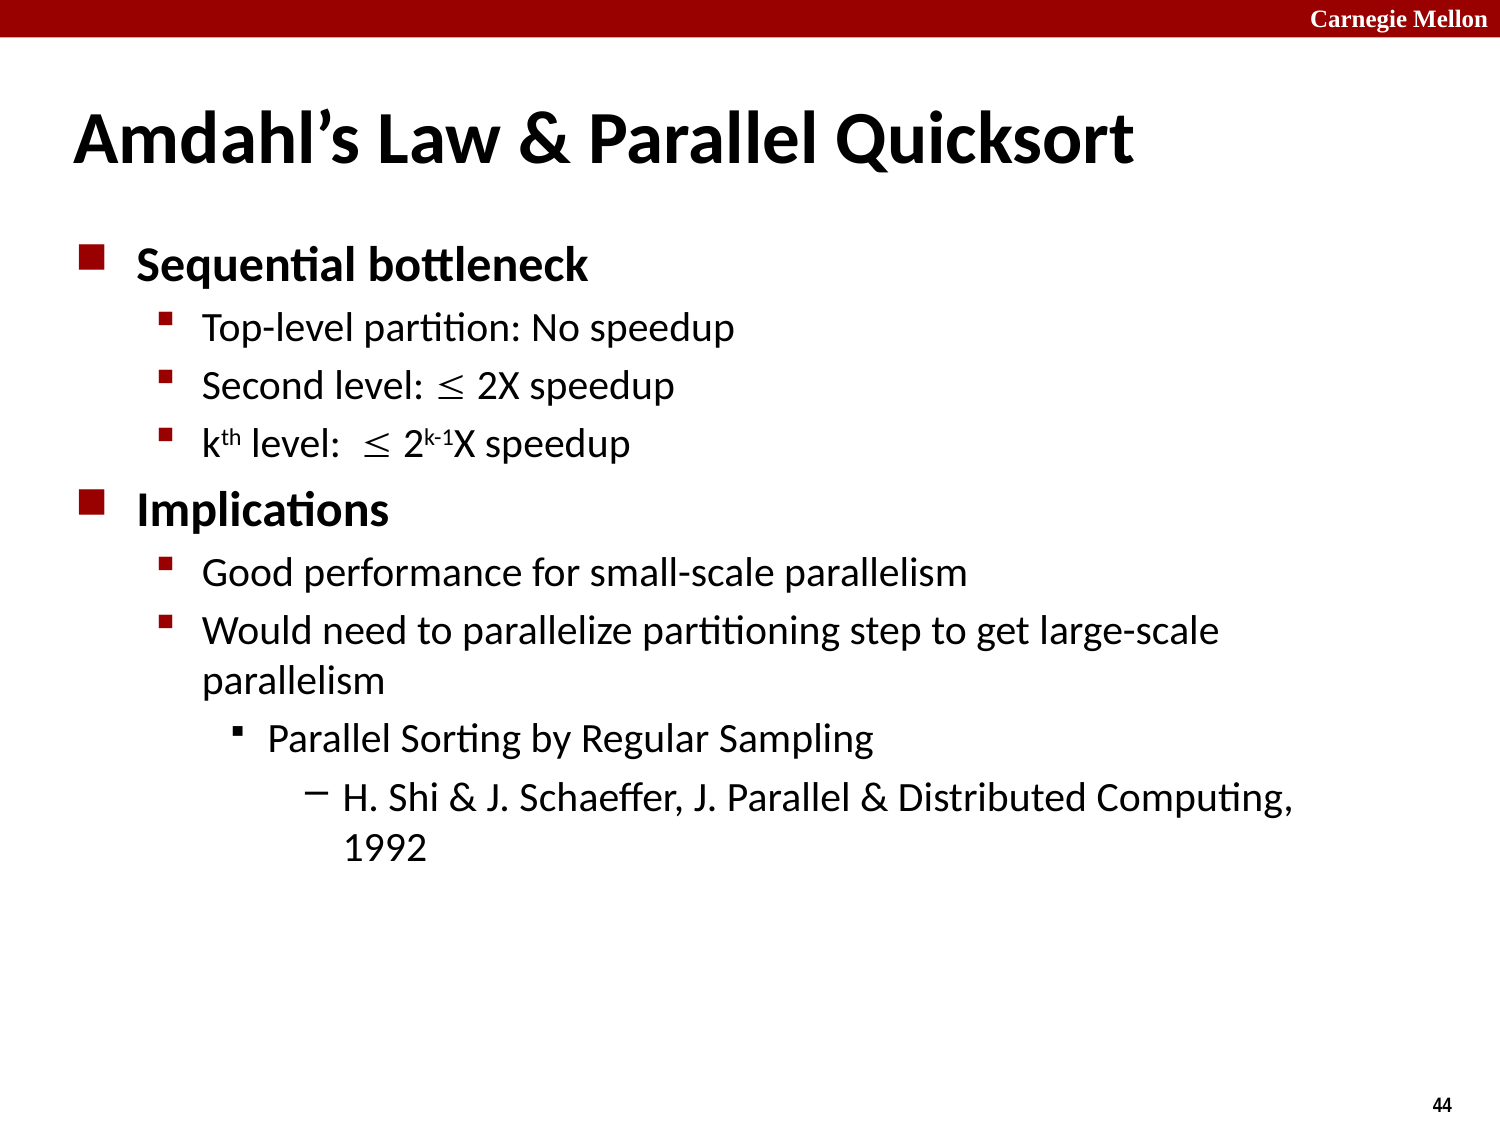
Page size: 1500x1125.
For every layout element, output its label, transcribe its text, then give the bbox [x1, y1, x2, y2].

list Sequential bottleneck Top-level partition: No speedup Second level:  2X speedup kth level:  2k-1X speedup Implications Good performance for small-scale parallelism Would need to parallelize partitioning step to get large-scale parallelism Parallel Sorting by Regular Sampling H. Shi & J. Schaeffer, J. Parallel & Distributed Computing, 1992 [64, 223, 1361, 1040]
title Amdahl’s Law & Parallel Quicksort [58, 71, 1305, 197]
